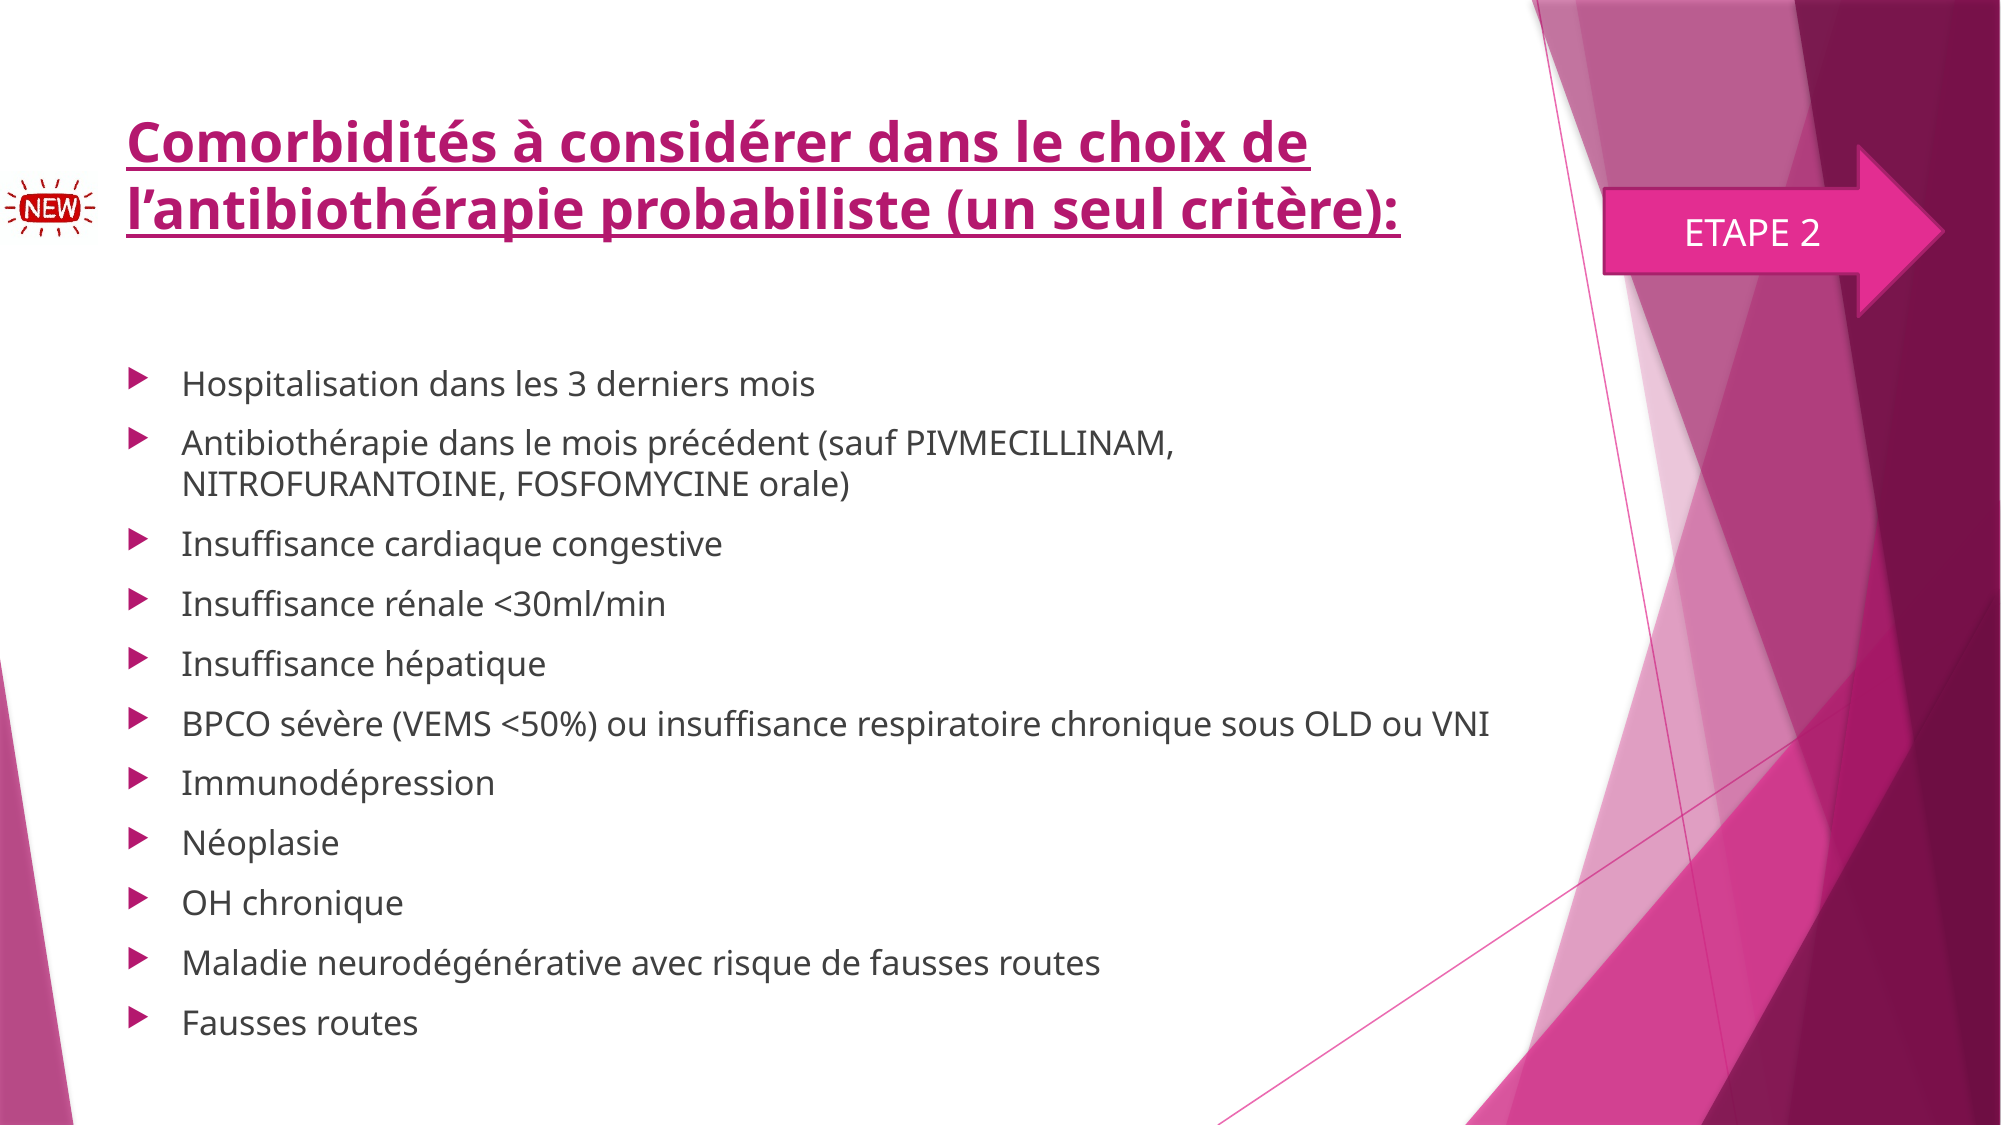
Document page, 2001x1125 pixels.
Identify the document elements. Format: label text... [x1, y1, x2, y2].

picture [0, 171, 98, 246]
list Hospitalisation dans les 3 derniers mois Antibiothérapie dans le mois précédent (sauf PIVMECILLINAM, NITROFURANTOINE, FOSFOMYCINE orale) Insuffisance cardiaque congestive Insuffisance rénale <30ml/min Insuffisance hépatique BPCO sévère (VEMS <50%) ou insuffisance respiratoire chronique sous OLD ou VNI Immunodépression Néoplasie OH chronique Maladie neurodégénérative avec risque de fausses routes Fausses routes [111, 354, 1522, 1080]
text_box ETAPE 2 [1602, 144, 1945, 319]
title Comorbidités à considérer dans le choix de l’antibiothérapie probabiliste (un seul critère): [111, 99, 1522, 317]
